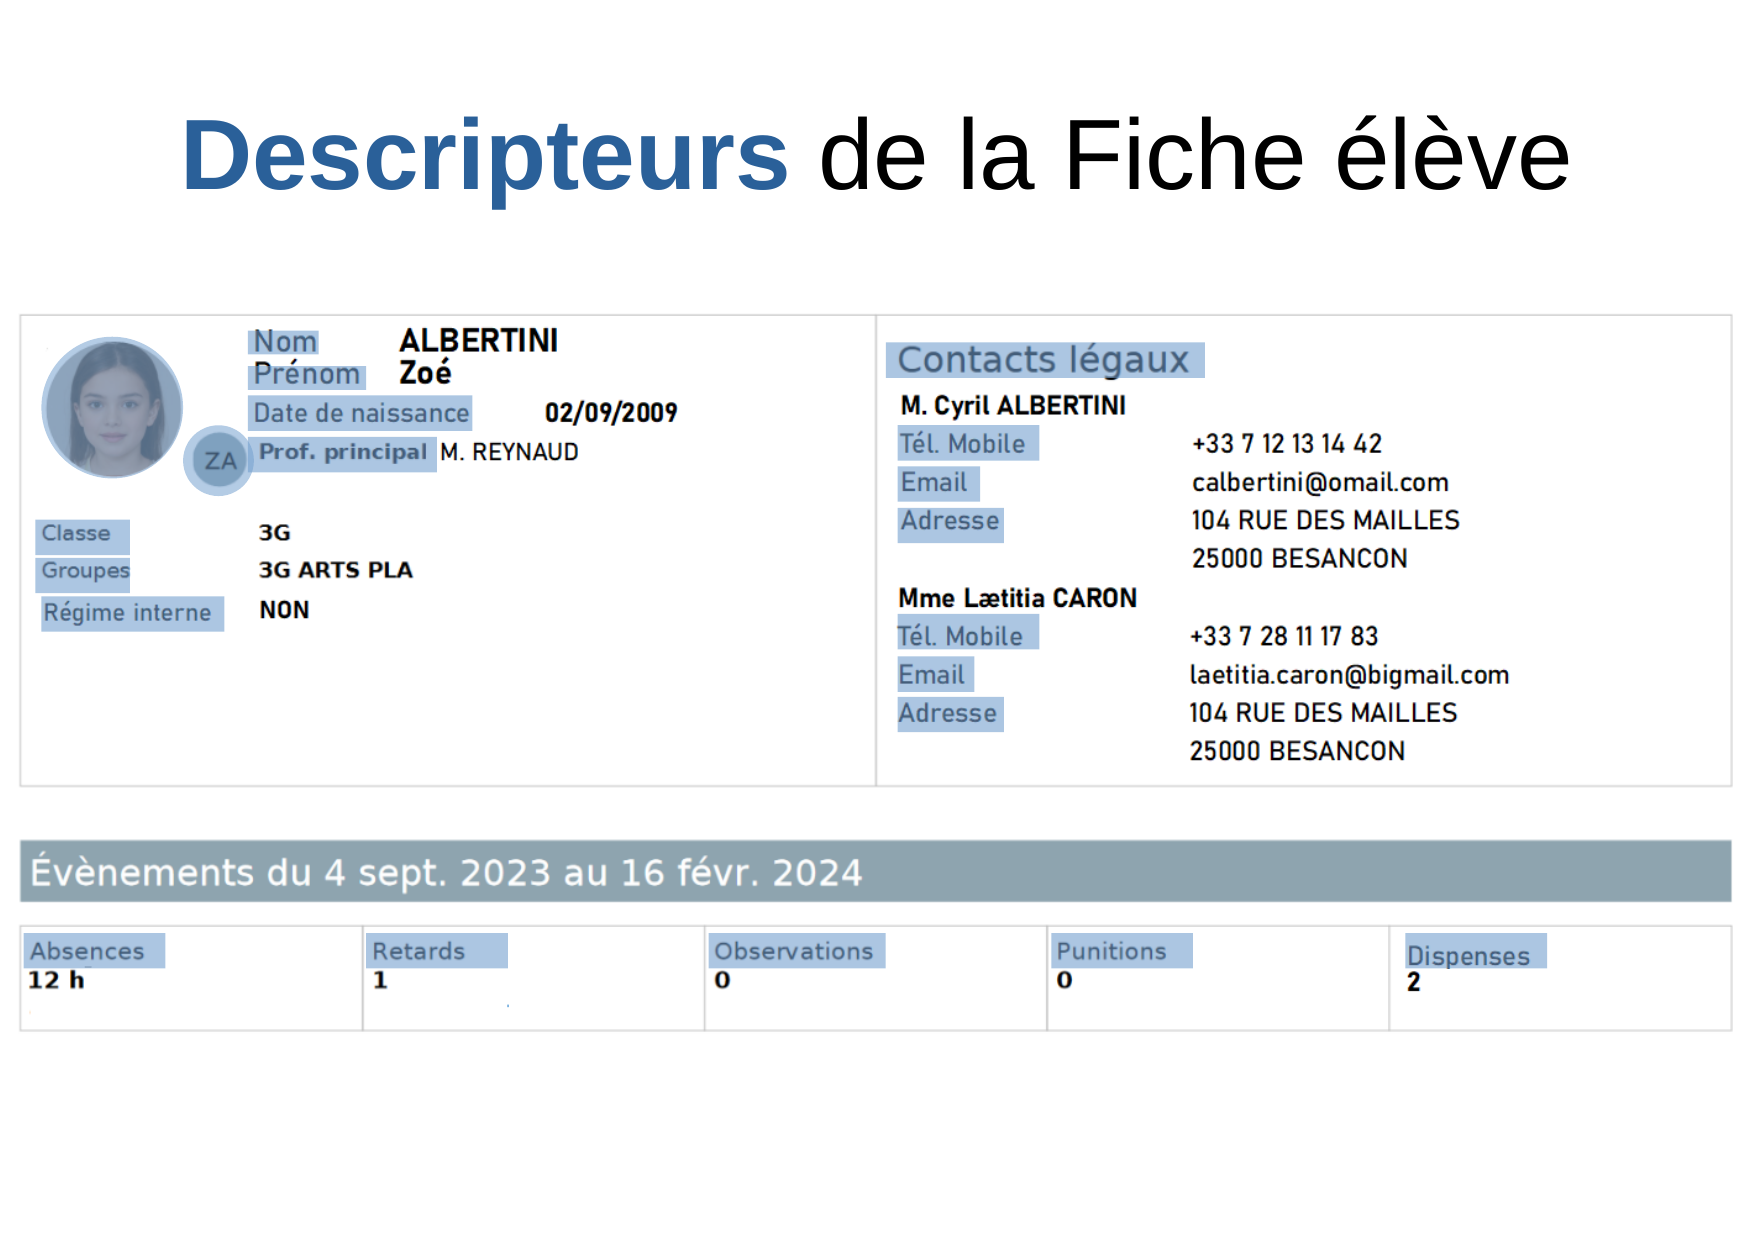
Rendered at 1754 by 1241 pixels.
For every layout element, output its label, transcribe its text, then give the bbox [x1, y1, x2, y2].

picture [11, 306, 1744, 1043]
title Descripteurs de la Fiche élève [87, 49, 1667, 257]
